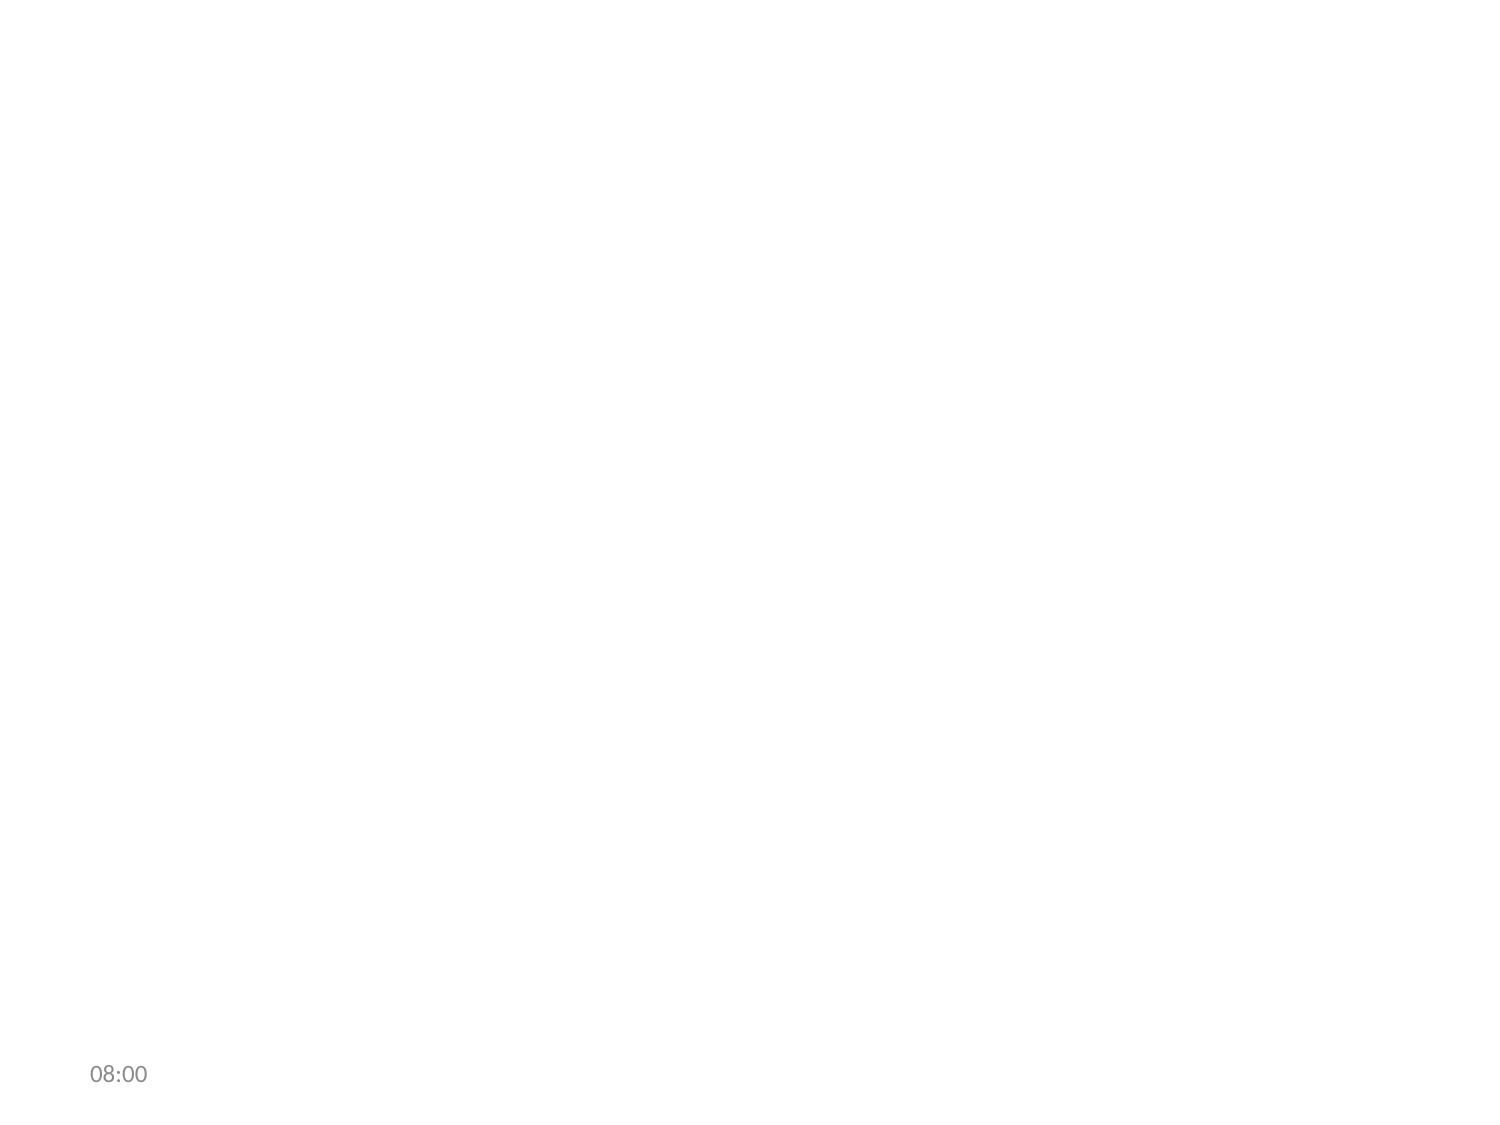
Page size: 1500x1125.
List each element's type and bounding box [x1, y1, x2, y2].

slide_number [75, 1042, 425, 1103]
